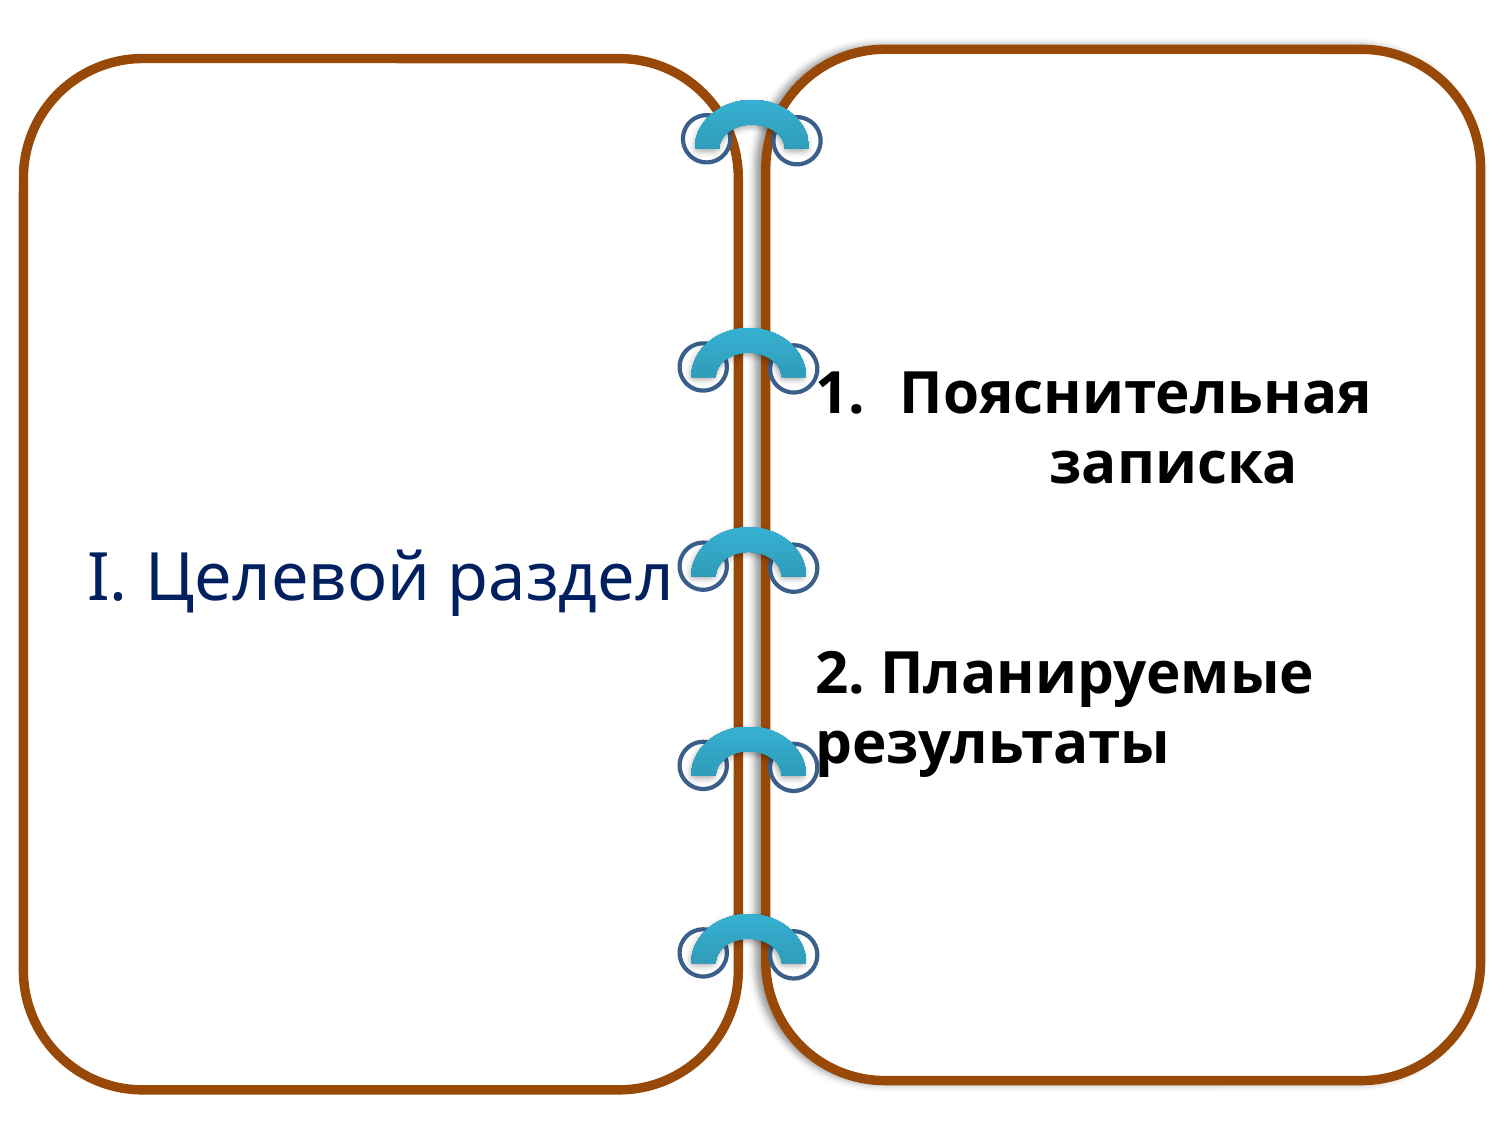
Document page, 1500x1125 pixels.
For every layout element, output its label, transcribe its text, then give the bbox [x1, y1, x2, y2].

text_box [679, 527, 818, 626]
text_box Пояснительная записка 2. Планируемые результаты [763, 47, 1483, 1083]
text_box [679, 726, 818, 825]
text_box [679, 913, 818, 1013]
text_box I. Целевой раздел [21, 56, 741, 1092]
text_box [679, 327, 818, 427]
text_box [682, 99, 821, 199]
